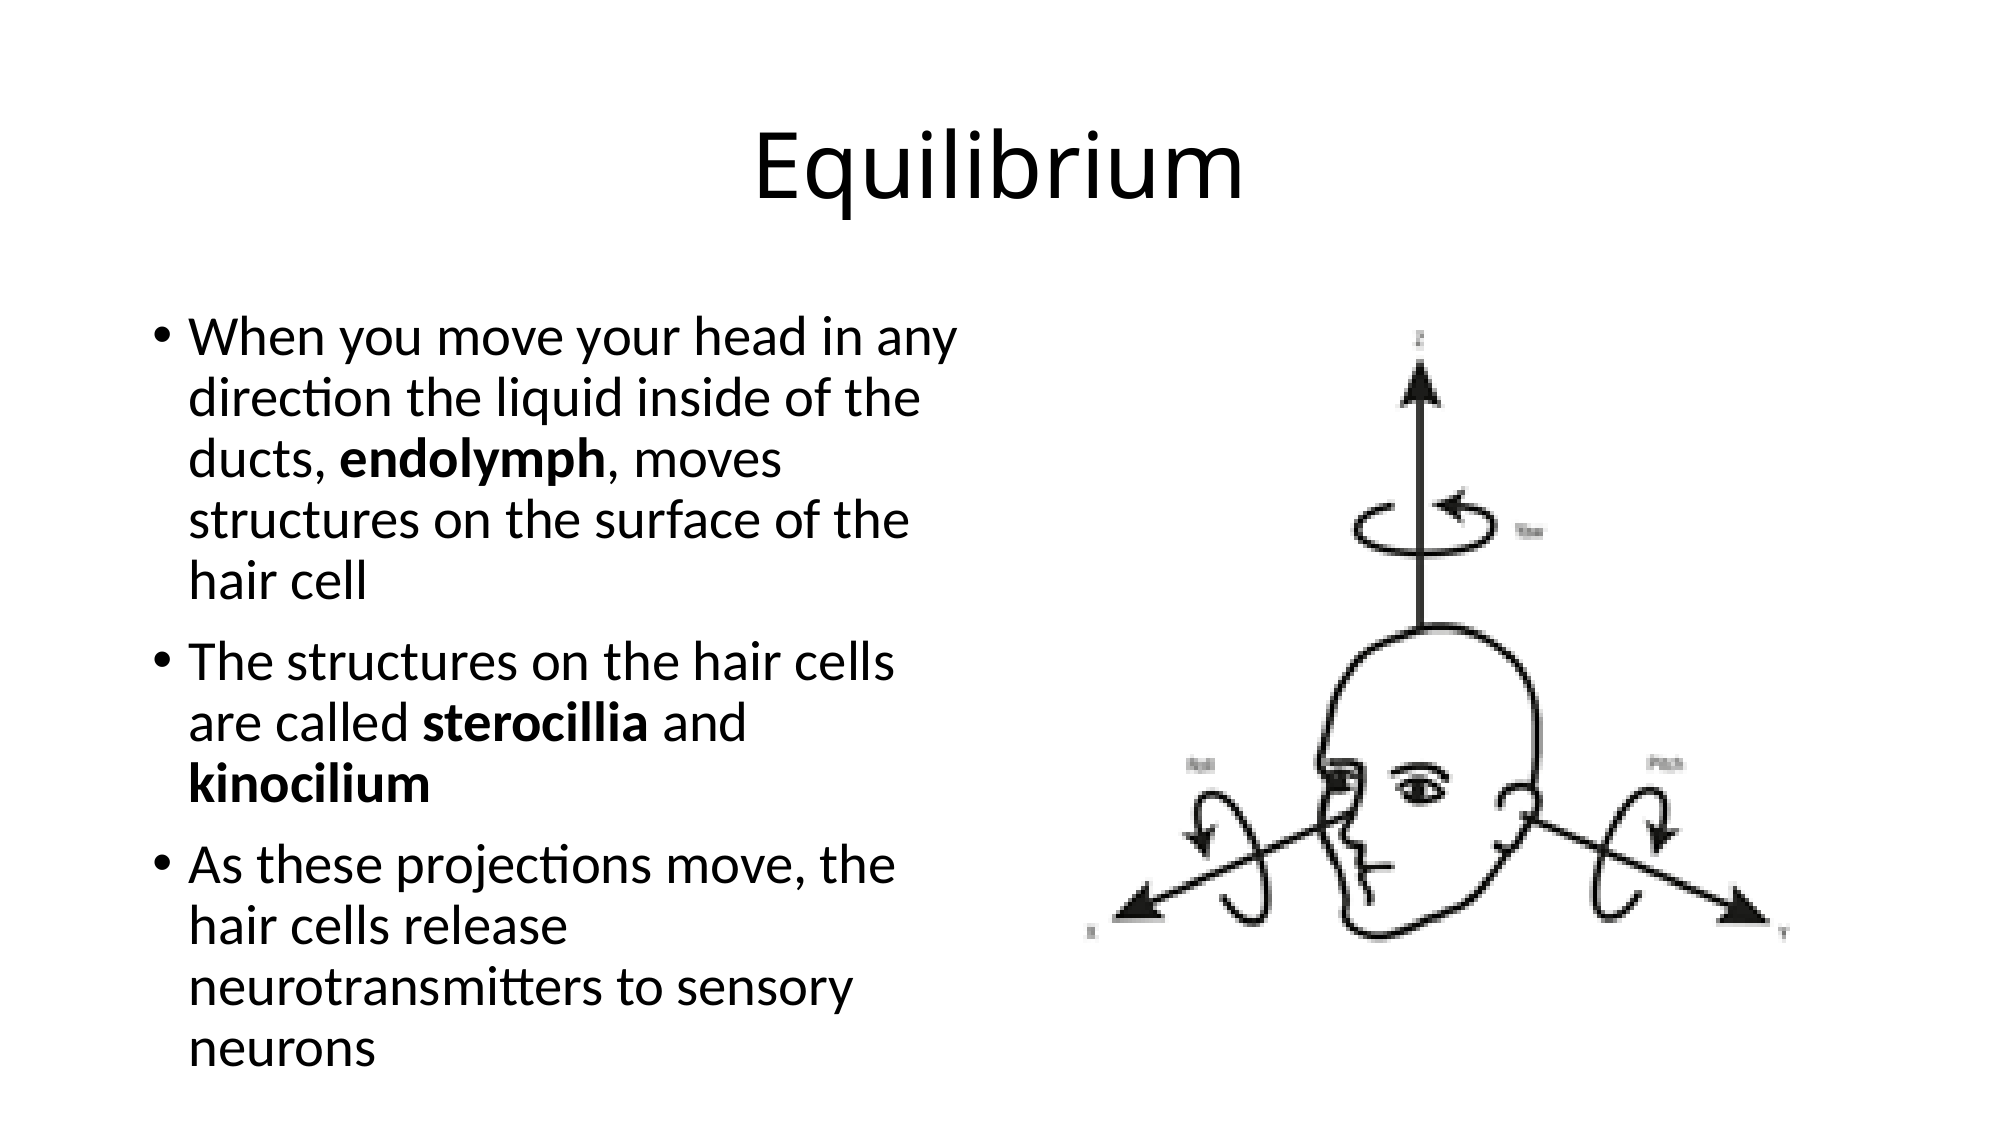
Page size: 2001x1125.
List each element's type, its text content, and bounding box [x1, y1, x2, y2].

list When you move your head in any direction the liquid inside of the ducts, endolymph, moves structures on the surface of the hair cell The structures on the hair cells are called sterocillia and kinocilium As these projections move, the hair cells release neurotransmitters to sensory neurons [137, 299, 988, 1094]
title Equilibrium [137, 59, 1863, 278]
picture [1079, 327, 1807, 956]
